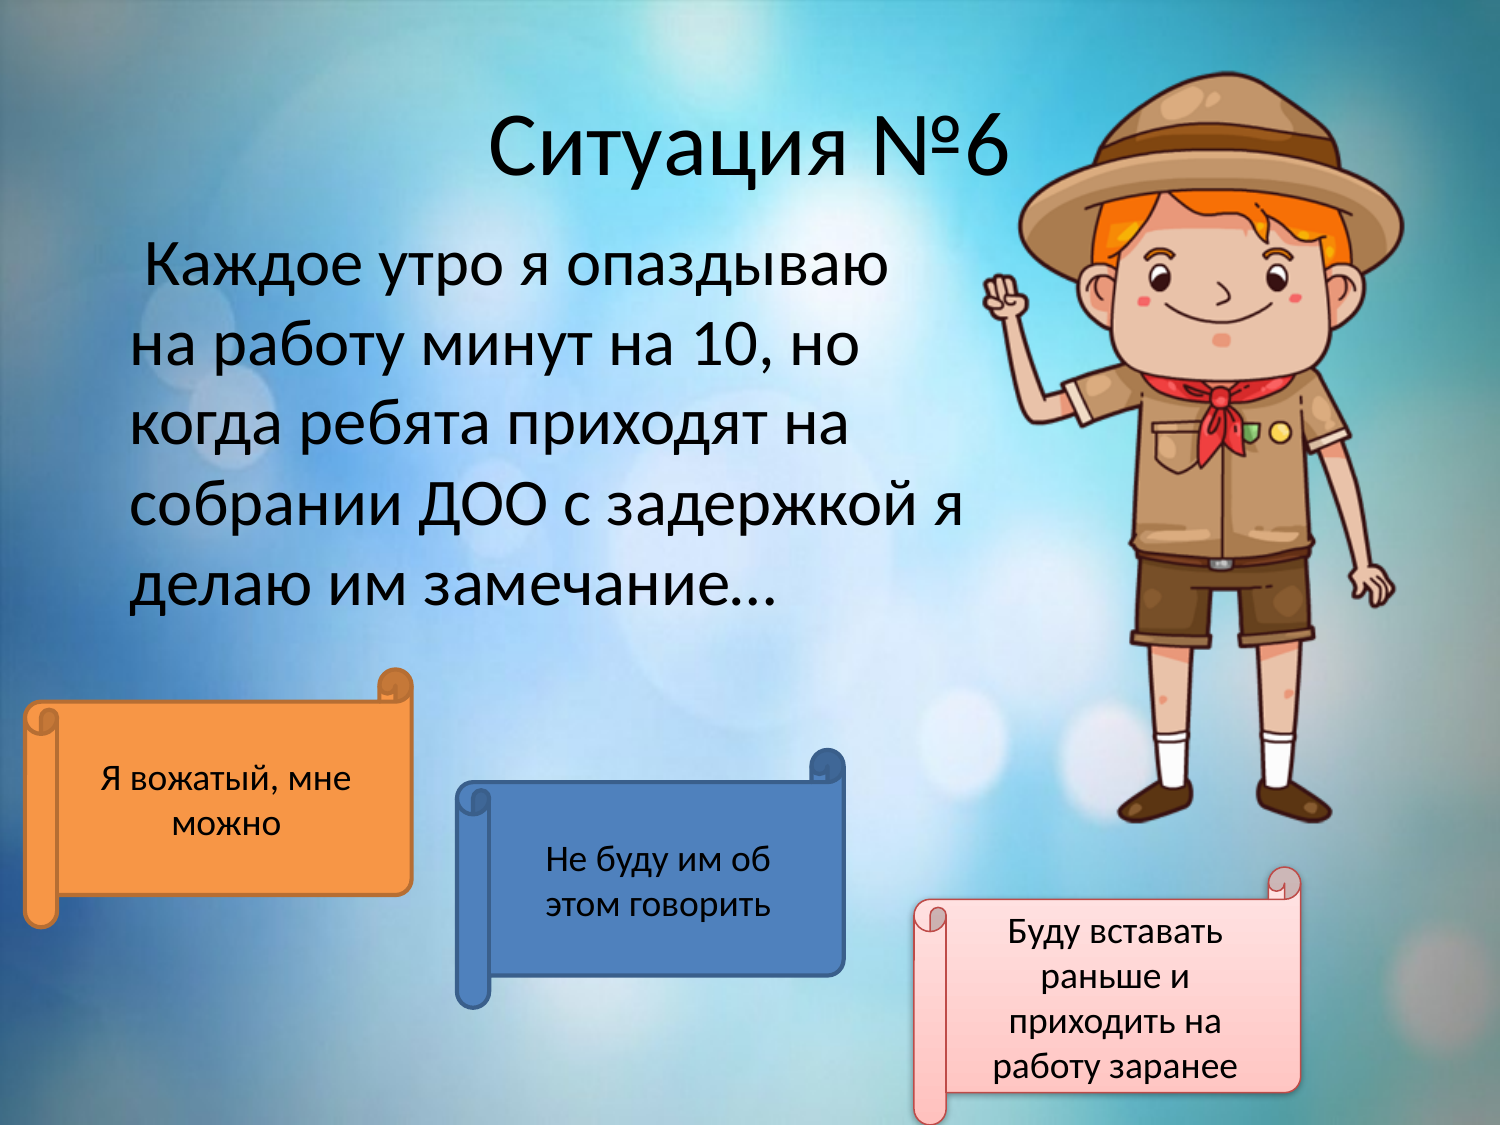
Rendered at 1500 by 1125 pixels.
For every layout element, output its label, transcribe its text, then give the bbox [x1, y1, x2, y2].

list Каждое утро я опаздываю на работу минут на 10, но когда ребята приходят на собрании ДОО с задержкой я делаю им замечание… [58, 210, 908, 970]
text_box Буду вставать раньше и приходить на работу заранее [913, 913, 1302, 1125]
picture [0, 0, 1500, 1125]
text_box Я вожатый, мне можно [22, 667, 414, 930]
title Ситуация №6 [75, 45, 897, 210]
text_box Не буду им об этом говорить [454, 747, 846, 1010]
